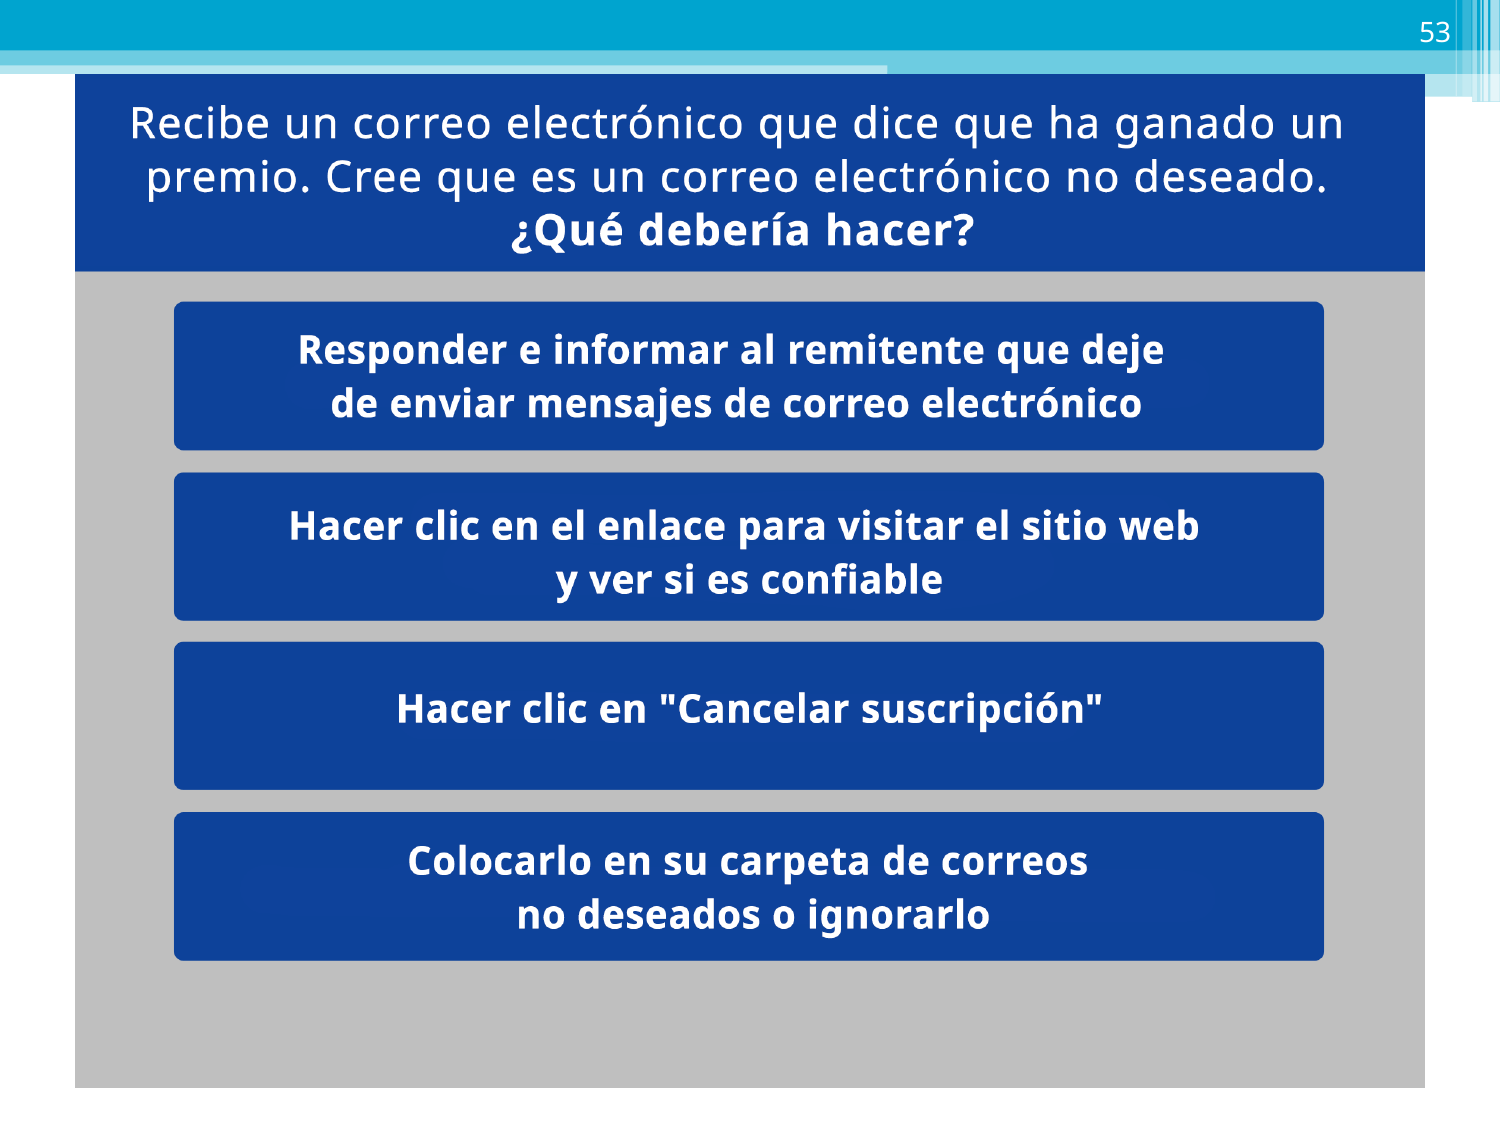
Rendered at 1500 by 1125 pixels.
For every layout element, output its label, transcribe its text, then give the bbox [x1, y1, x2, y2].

picture [74, 74, 1425, 1088]
slide_number 53 [1340, 0, 1466, 61]
